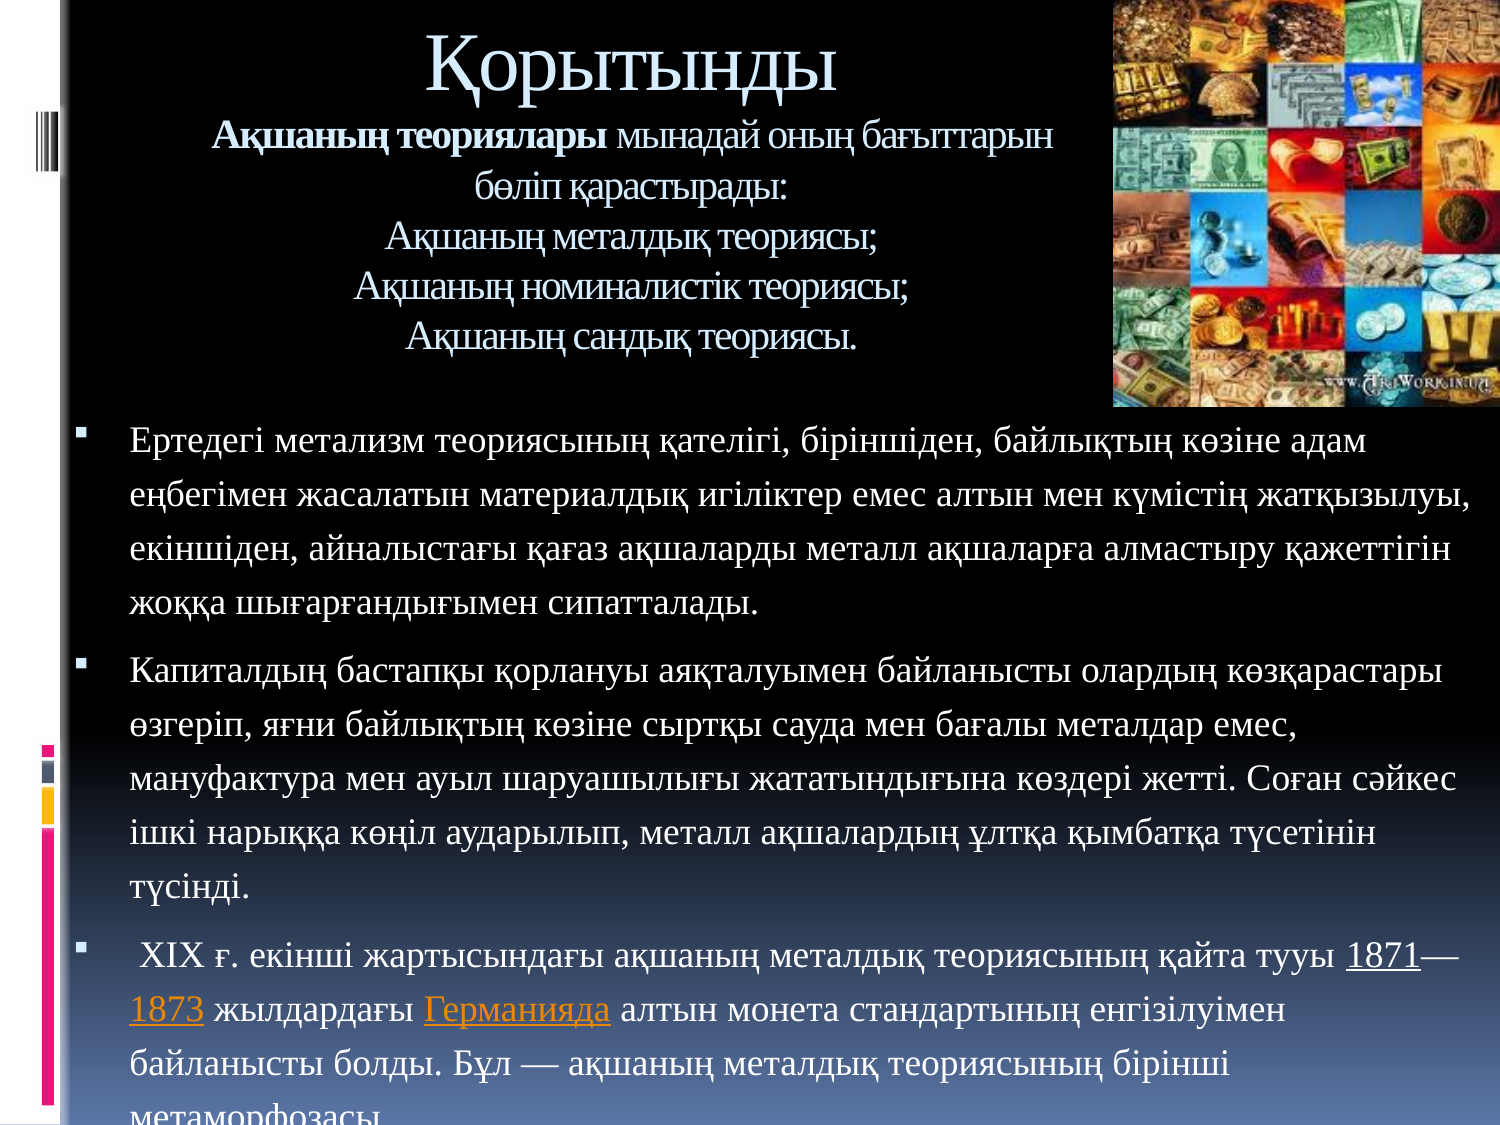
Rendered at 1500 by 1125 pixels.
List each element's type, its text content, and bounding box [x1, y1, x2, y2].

title Қорытынды Ақшаның теориялары мынадай оның бағыттарын бөліп қарастырады: Ақшаның металдық теориясы; Ақшаның номиналистік теориясы; Ақшаның сандық теориясы. [150, 0, 1104, 398]
picture [1112, 0, 1500, 407]
list Ертедегі метализм теориясының қателігі, біріншіден, байлықтың көзіне адам еңбегімен жасалатын материалдық игіліктер емес алтын мен күмістің жатқызылуы, екіншіден, айналыстағы қағаз ақшаларды металл ақшаларға алмастыру қажеттігін жоққа шығарғандығымен сипатталады. Капиталдың бастапқы қорлануы аяқталуымен байланысты олардың көзқарастары өзгеріп, яғни байлықтың көзіне сыртқы сауда мен бағалы металдар емес, мануфактура мен ауыл шаруашылығы жататындығына көздері жетті. Соған сәйкес ішкі нарыққа көңіл аударылып, металл ақшалардың ұлтқа қымбатқа түсетінін түсінді. XIX ғ. екінші жартысындағы ақшаның металдық теориясының қайта тууы 1871—1873 жылдардағы Германияда алтын монета стандартының енгізілуімен байланысты болды. Бұл — ақшаның металдық теориясының бірінші метаморфозасы. [46, 398, 1500, 1125]
